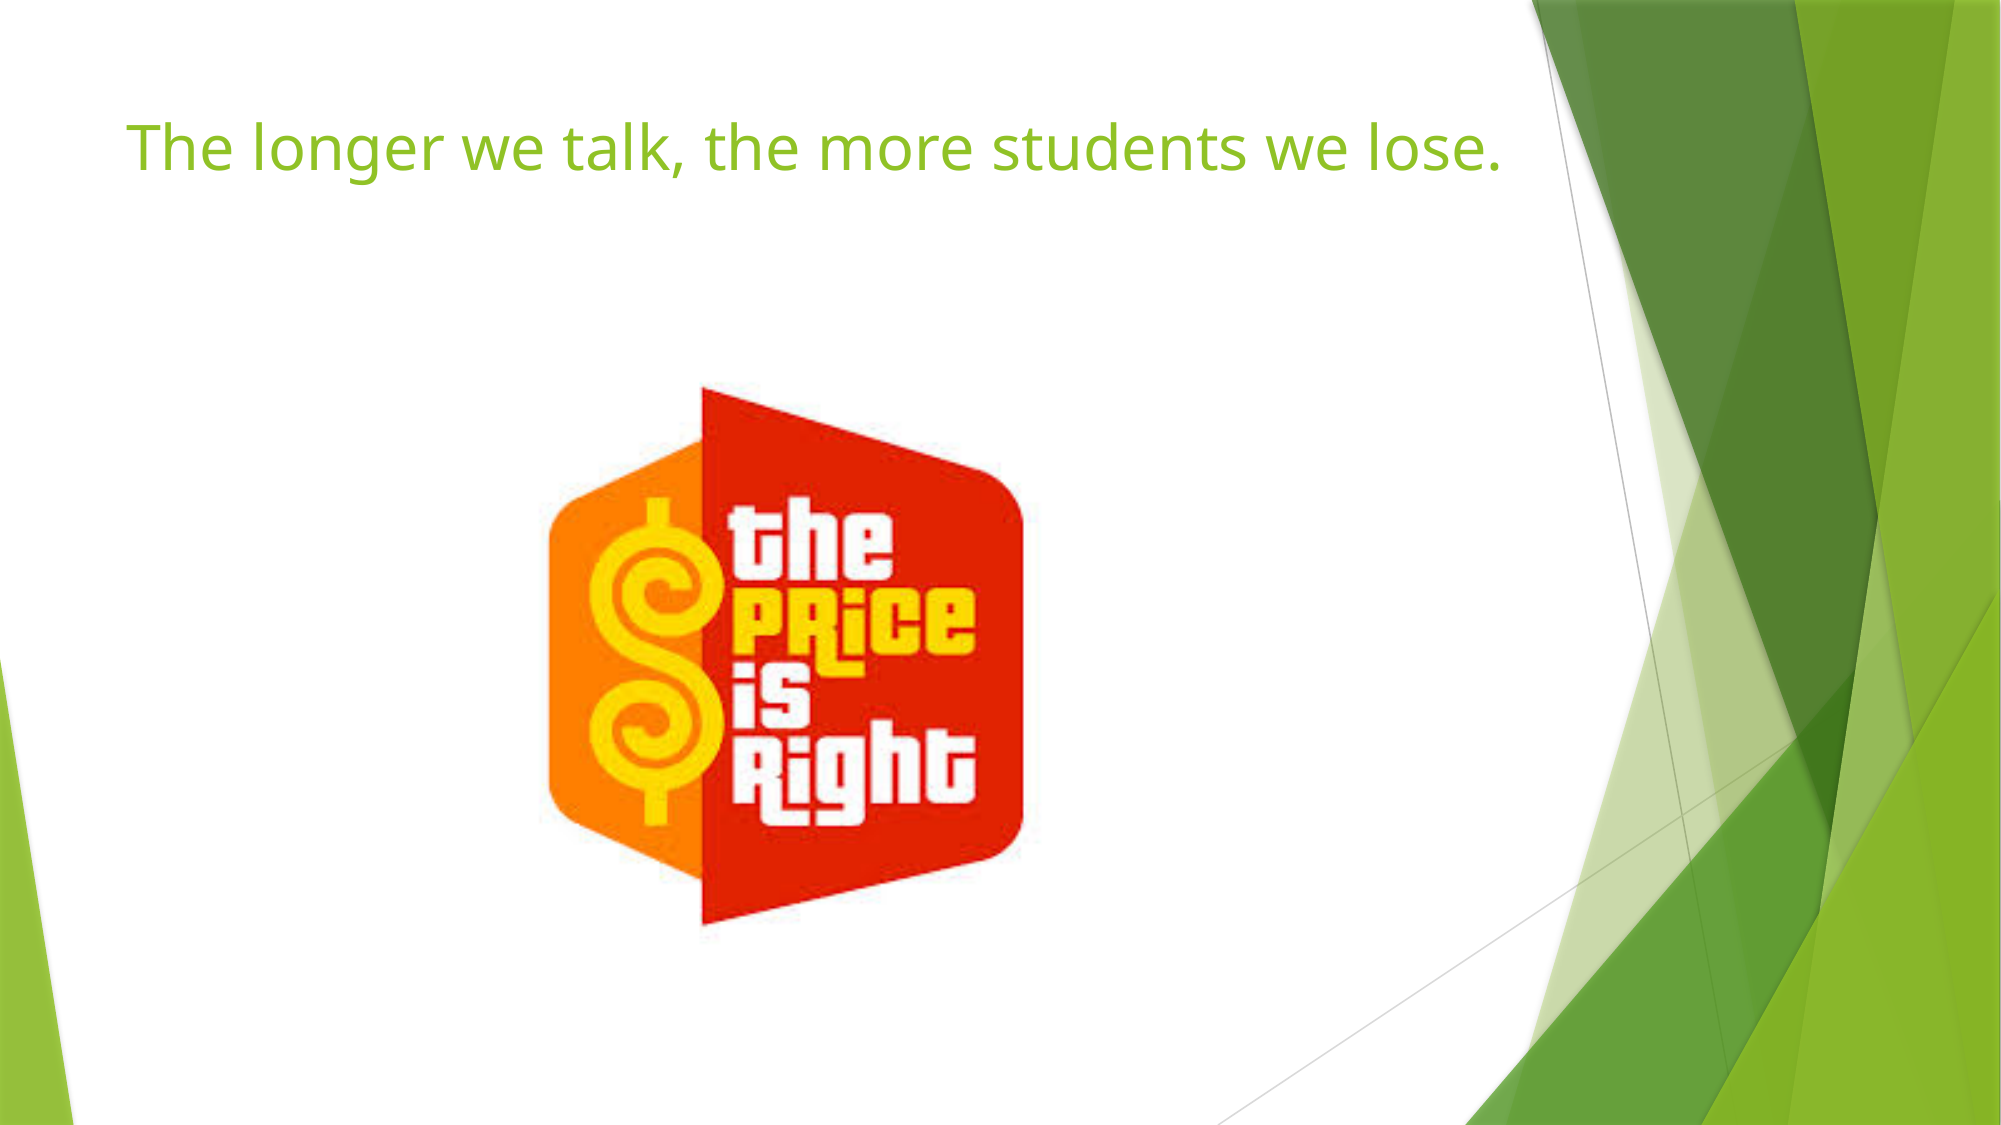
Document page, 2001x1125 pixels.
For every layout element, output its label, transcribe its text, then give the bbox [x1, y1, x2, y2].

picture [519, 363, 1054, 958]
title The longer we talk, the more students we lose. [111, 99, 1522, 317]
